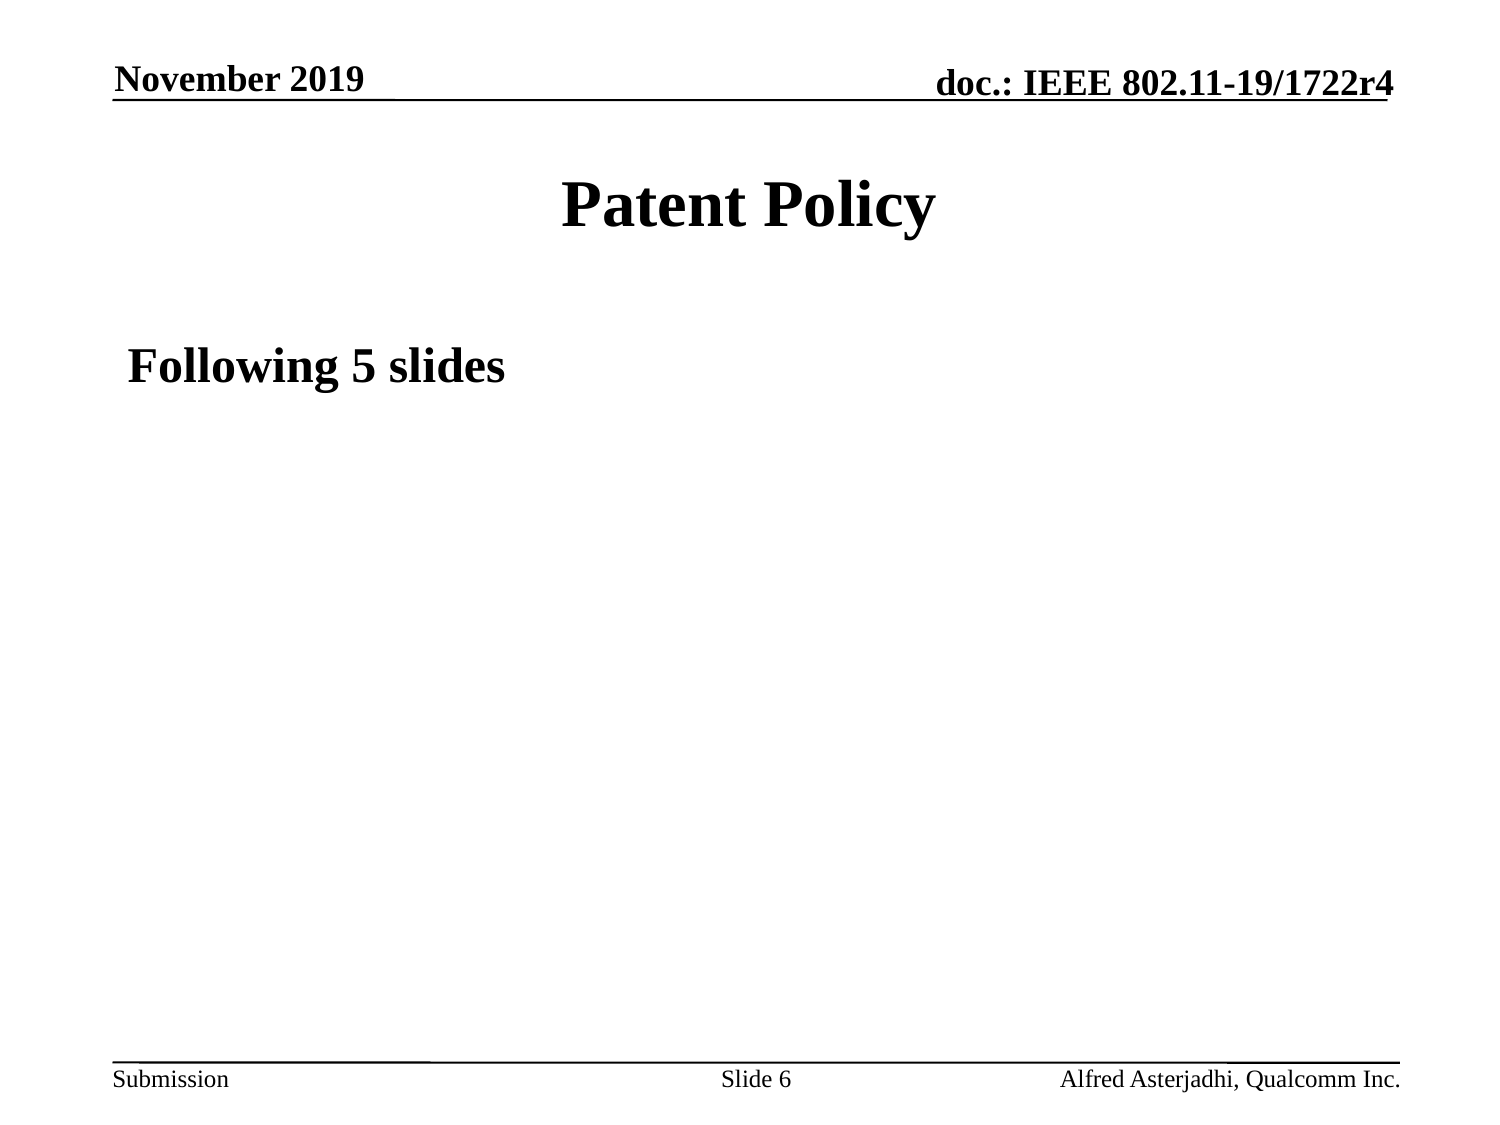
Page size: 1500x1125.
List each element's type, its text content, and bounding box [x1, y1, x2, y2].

footer Alfred Asterjadhi, Qualcomm Inc. [878, 1061, 1402, 1093]
title Patent Policy [112, 112, 1388, 288]
slide_number Slide 6 [712, 1061, 800, 1123]
list Following 5 slides [112, 324, 1388, 1000]
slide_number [114, 54, 423, 100]
